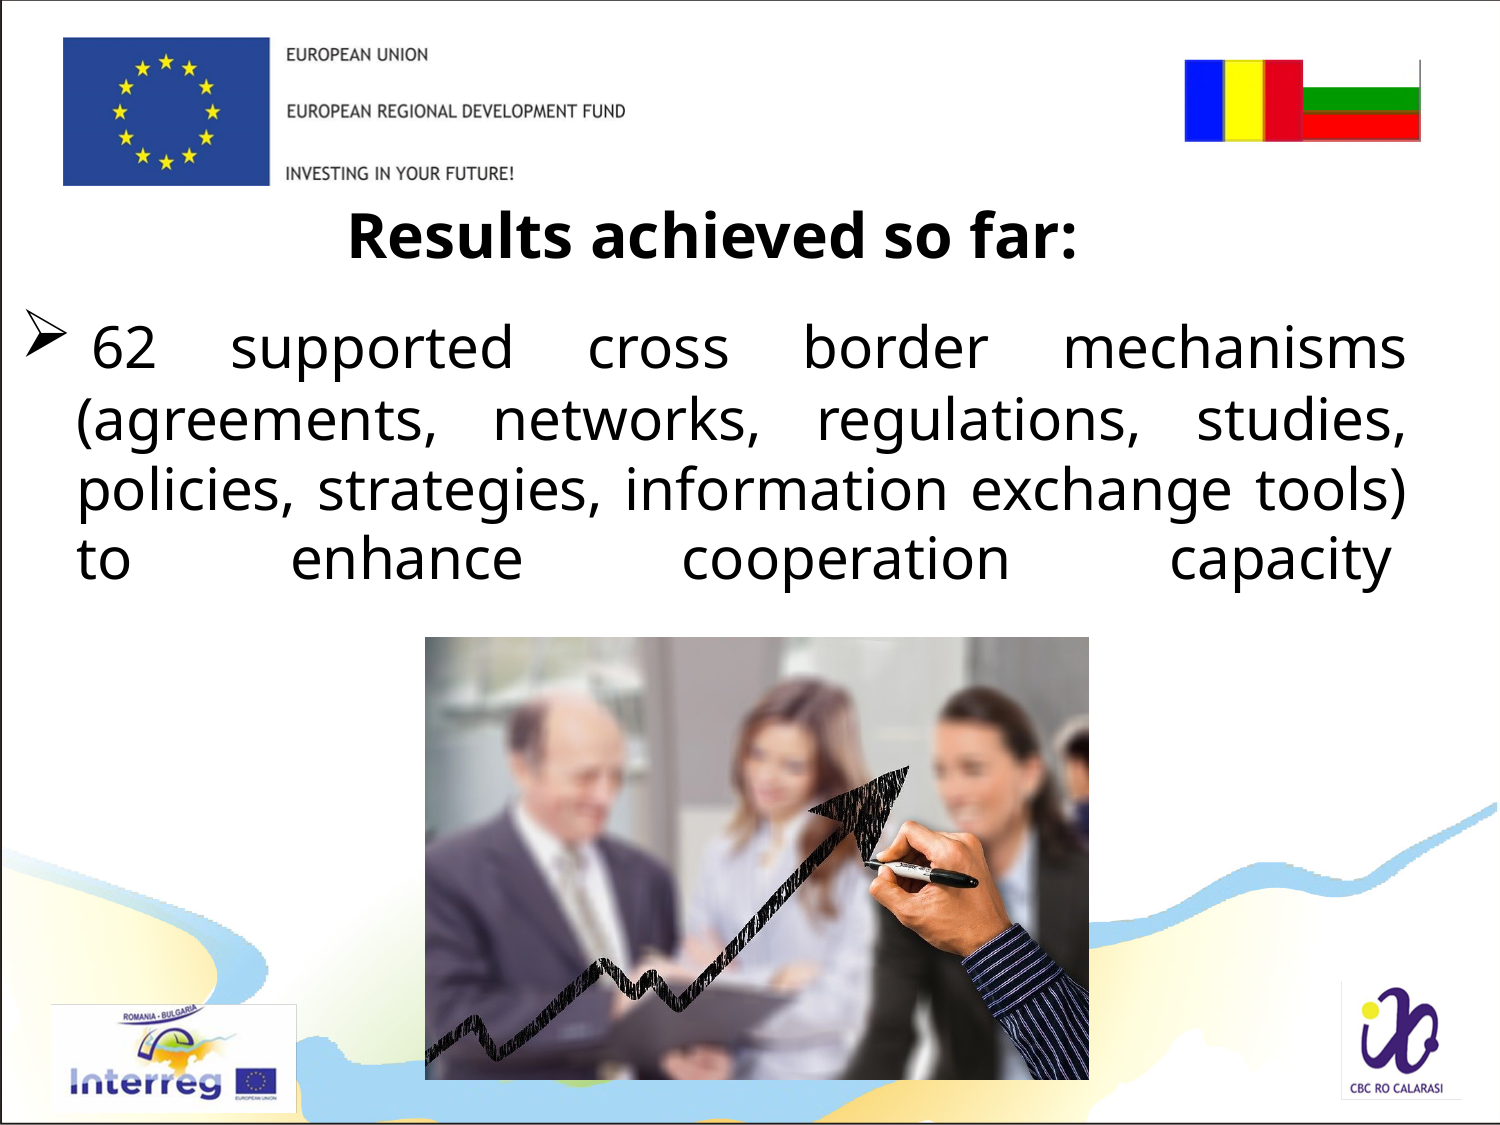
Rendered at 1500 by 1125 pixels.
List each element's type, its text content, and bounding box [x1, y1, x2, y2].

text_box Results achieved so far: 62 supported cross border mechanisms (agreements, networks, regulations, studies, policies, strategies, information exchange tools) to enhance cooperation capacity [2, 188, 1423, 996]
picture [0, 0, 1500, 1125]
